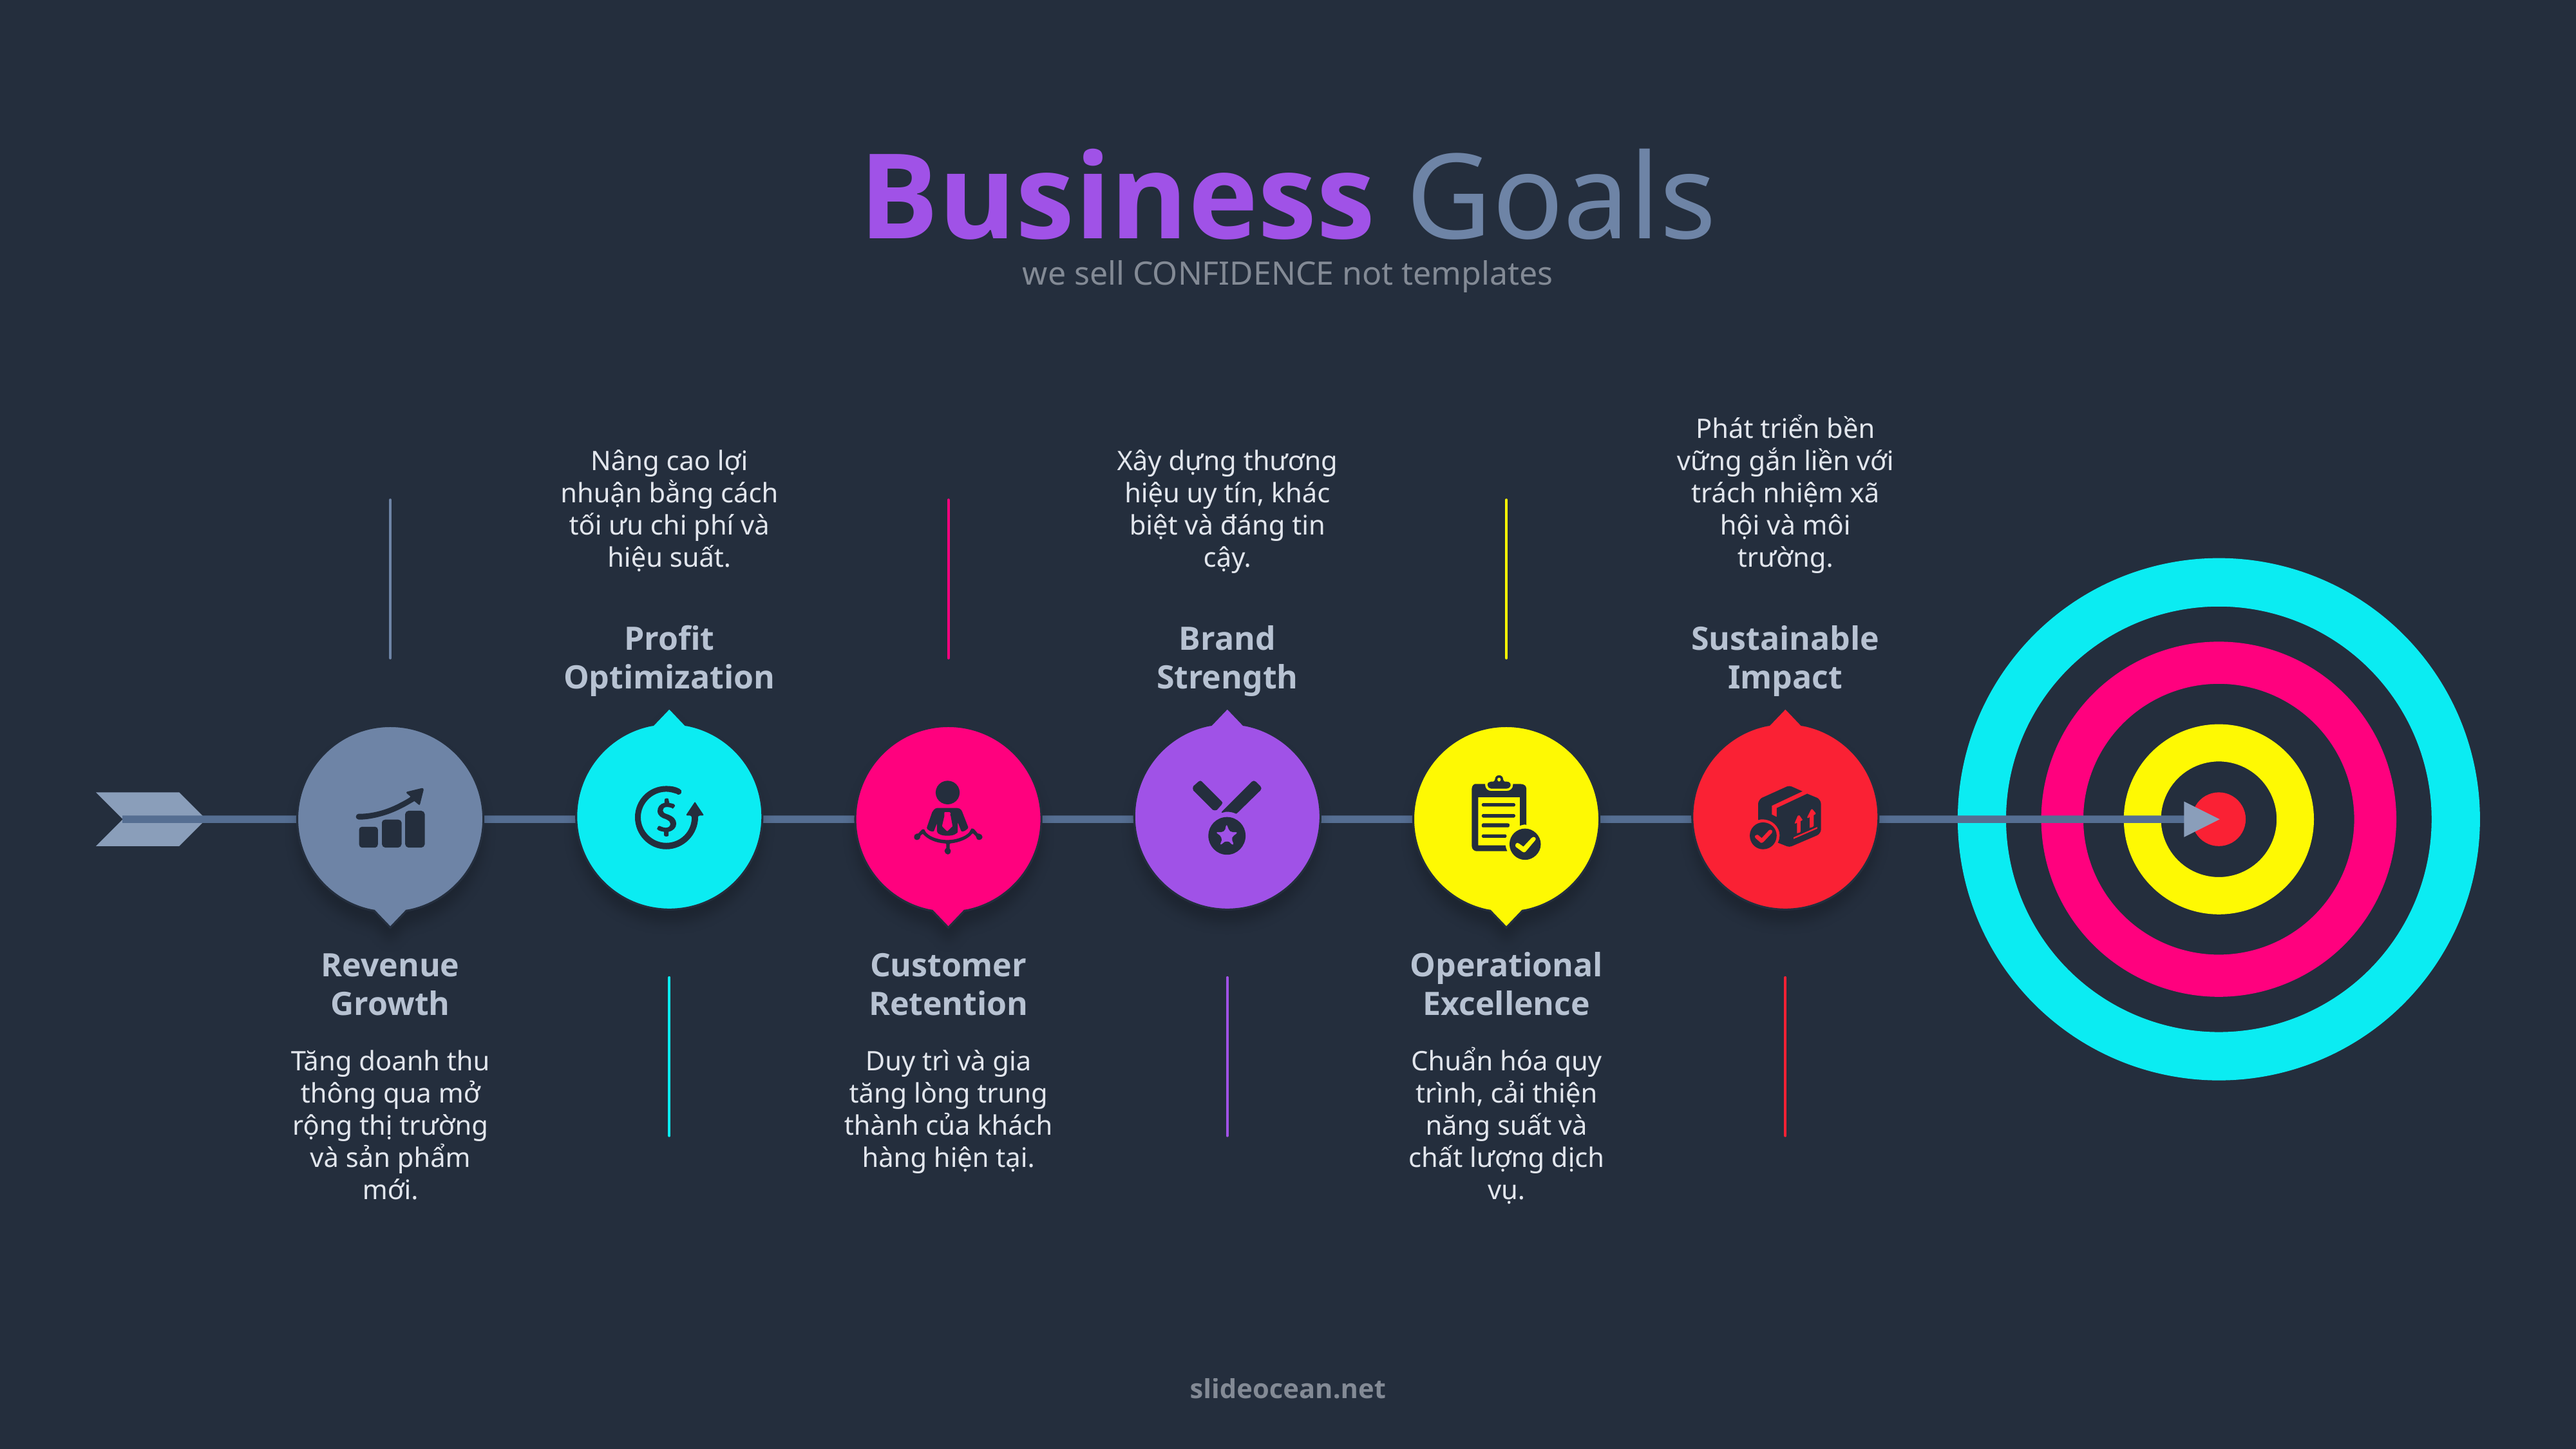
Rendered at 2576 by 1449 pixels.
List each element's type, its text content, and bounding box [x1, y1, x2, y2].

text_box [705, 791, 913, 847]
text_box Sustainable Impact [1665, 612, 1906, 700]
text_box Profit Optimization [549, 612, 790, 700]
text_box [426, 791, 634, 847]
text_box [2215, 791, 2247, 848]
text_box [1696, 847, 1875, 911]
text_box [300, 847, 480, 929]
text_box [1262, 791, 2221, 847]
text_box Business Goals [849, 116, 1727, 267]
text_box Chuẩn hóa quy trình, cải thiện năng suất và chất lượng dịch vụ. [1386, 1039, 1627, 1210]
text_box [983, 791, 1192, 847]
text_box [1136, 706, 1318, 791]
text_box [1510, 847, 1541, 860]
text_box slideocean.net [1180, 1367, 1396, 1409]
text_box [1694, 706, 1877, 791]
text_box Customer Retention [828, 940, 1069, 1027]
text_box [1755, 847, 1771, 849]
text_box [913, 780, 983, 855]
text_box we sell CONFIDENCE not templates [1013, 267, 1563, 296]
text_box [634, 785, 705, 850]
text_box [300, 724, 480, 791]
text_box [1192, 780, 1262, 855]
text_box Xây dựng thương hiệu uy tín, khác biệt và đáng tin cậy. [1106, 439, 1348, 578]
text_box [95, 791, 355, 847]
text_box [355, 787, 426, 848]
text_box [578, 706, 761, 791]
text_box Operational Excellence [1365, 940, 1648, 1027]
text_box Revenue Growth [270, 940, 511, 1027]
text_box Brand Strength [1134, 612, 1321, 700]
text_box Tăng doanh thu thông qua mở rộng thị trường và sản phẩm mới. [270, 1039, 511, 1210]
text_box Phát triển bền vững gắn liền với trách nhiệm xã hội và môi trường. [1665, 406, 1906, 578]
text_box [858, 724, 1039, 791]
text_box [1776, 786, 1803, 791]
text_box [1958, 557, 2481, 1082]
text_box Nâng cao lợi nhuận bằng cách tối ưu chi phí và hiệu suất. [549, 439, 790, 578]
text_box [580, 847, 759, 911]
text_box [1472, 784, 1527, 791]
text_box [1416, 847, 1596, 929]
text_box [1138, 847, 1317, 911]
text_box [1416, 724, 1596, 791]
text_box Duy trì và gia tăng lòng trung thành của khách hàng hiện tại. [828, 1039, 1069, 1177]
text_box [2126, 723, 2315, 916]
text_box [858, 847, 1039, 929]
text_box [2042, 640, 2398, 998]
text_box [1487, 775, 1511, 789]
text_box [1472, 847, 1508, 851]
